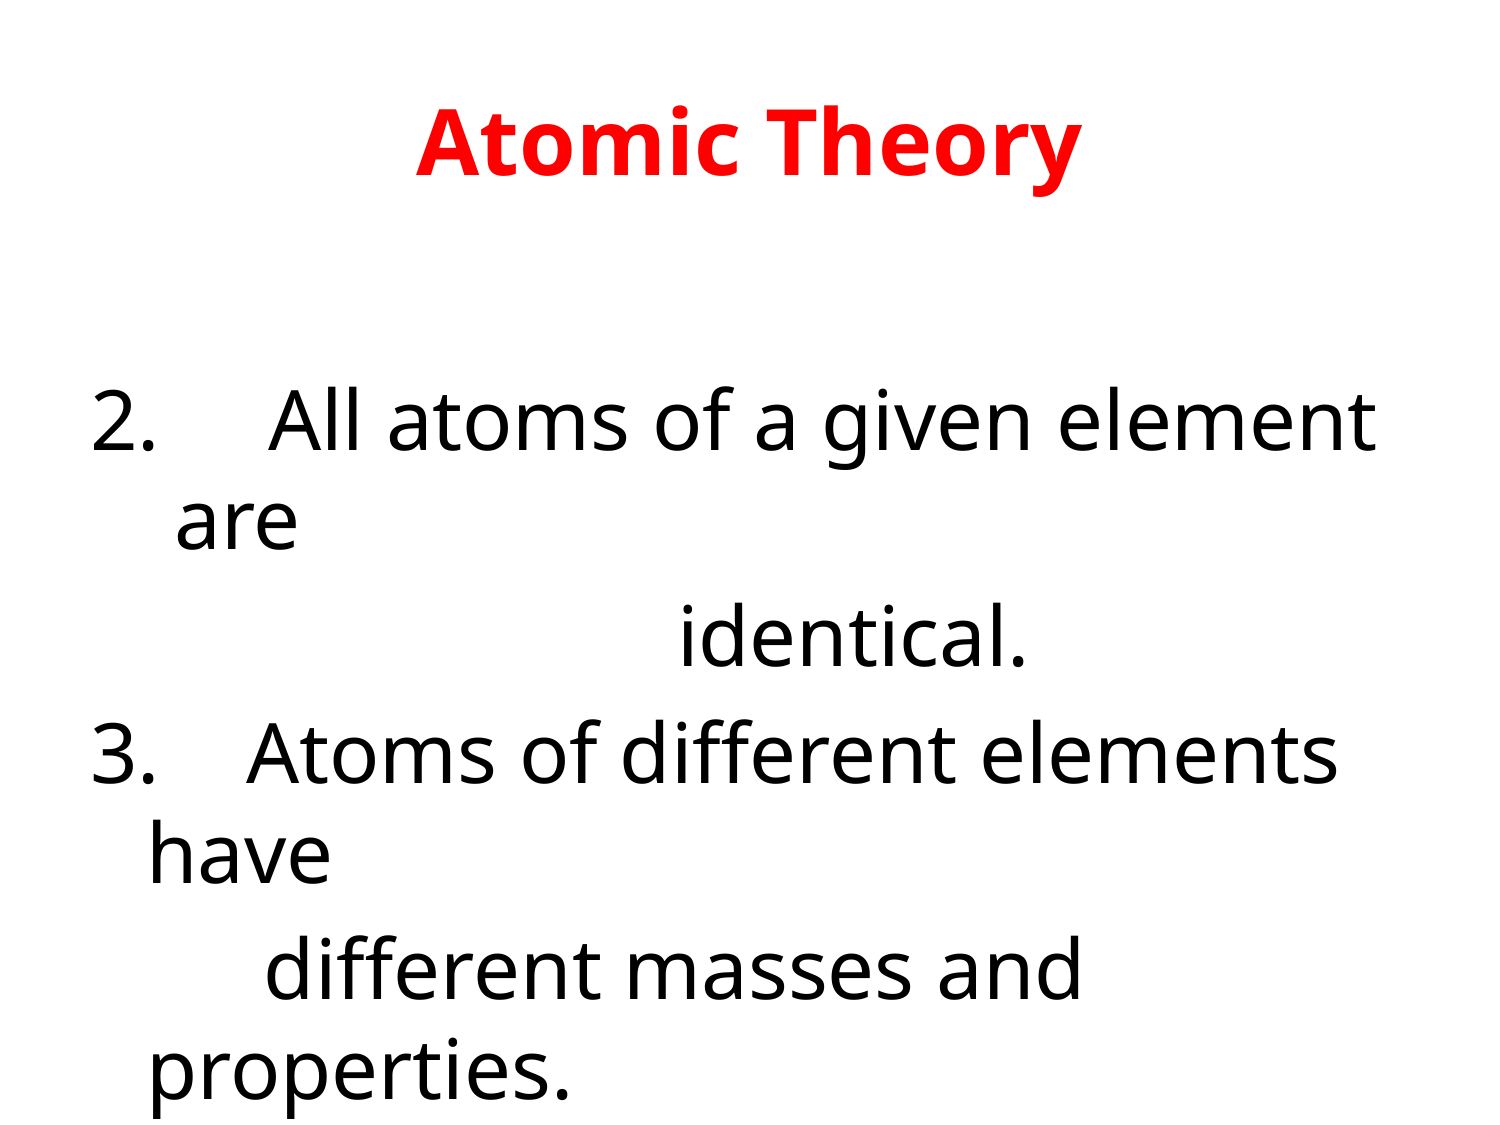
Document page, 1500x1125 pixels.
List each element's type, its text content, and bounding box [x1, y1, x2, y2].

list 2. All atoms of a given element are identical. 3. Atoms of different elements have different masses and properties. [75, 262, 1425, 1005]
title Atomic Theory [75, 45, 1425, 233]
